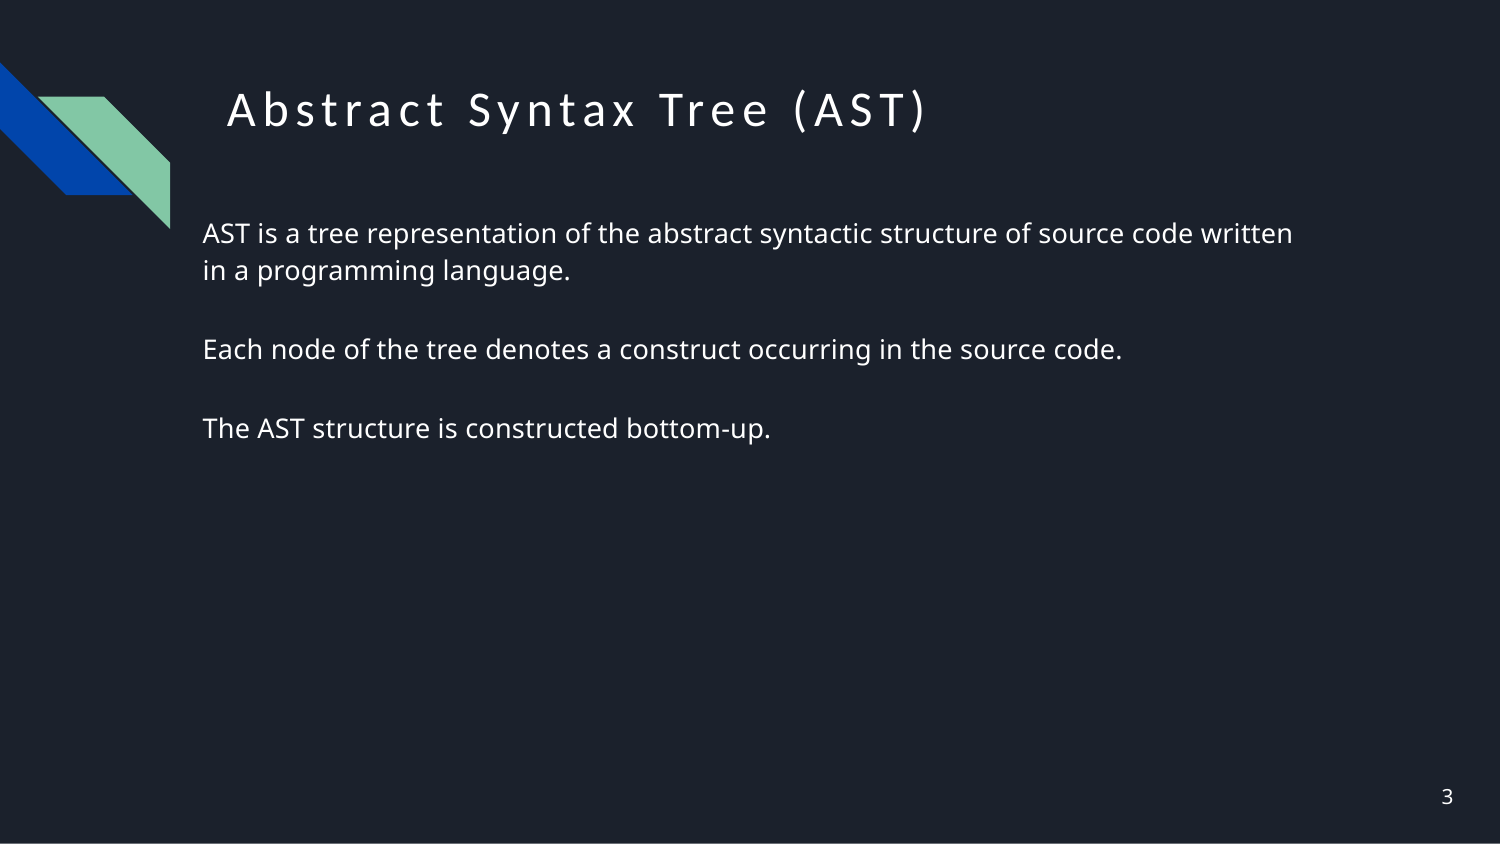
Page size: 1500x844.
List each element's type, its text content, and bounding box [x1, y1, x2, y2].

text_box AST is a tree representation of the abstract syntactic structure of source code written in a programming language. Each node of the tree denotes a construct occurring in the source code. The AST structure is constructed bottom-up. [200, 209, 1300, 444]
title Abstract Syntax Tree (AST) [224, 74, 988, 209]
slide_number 3 [1435, 782, 1473, 844]
